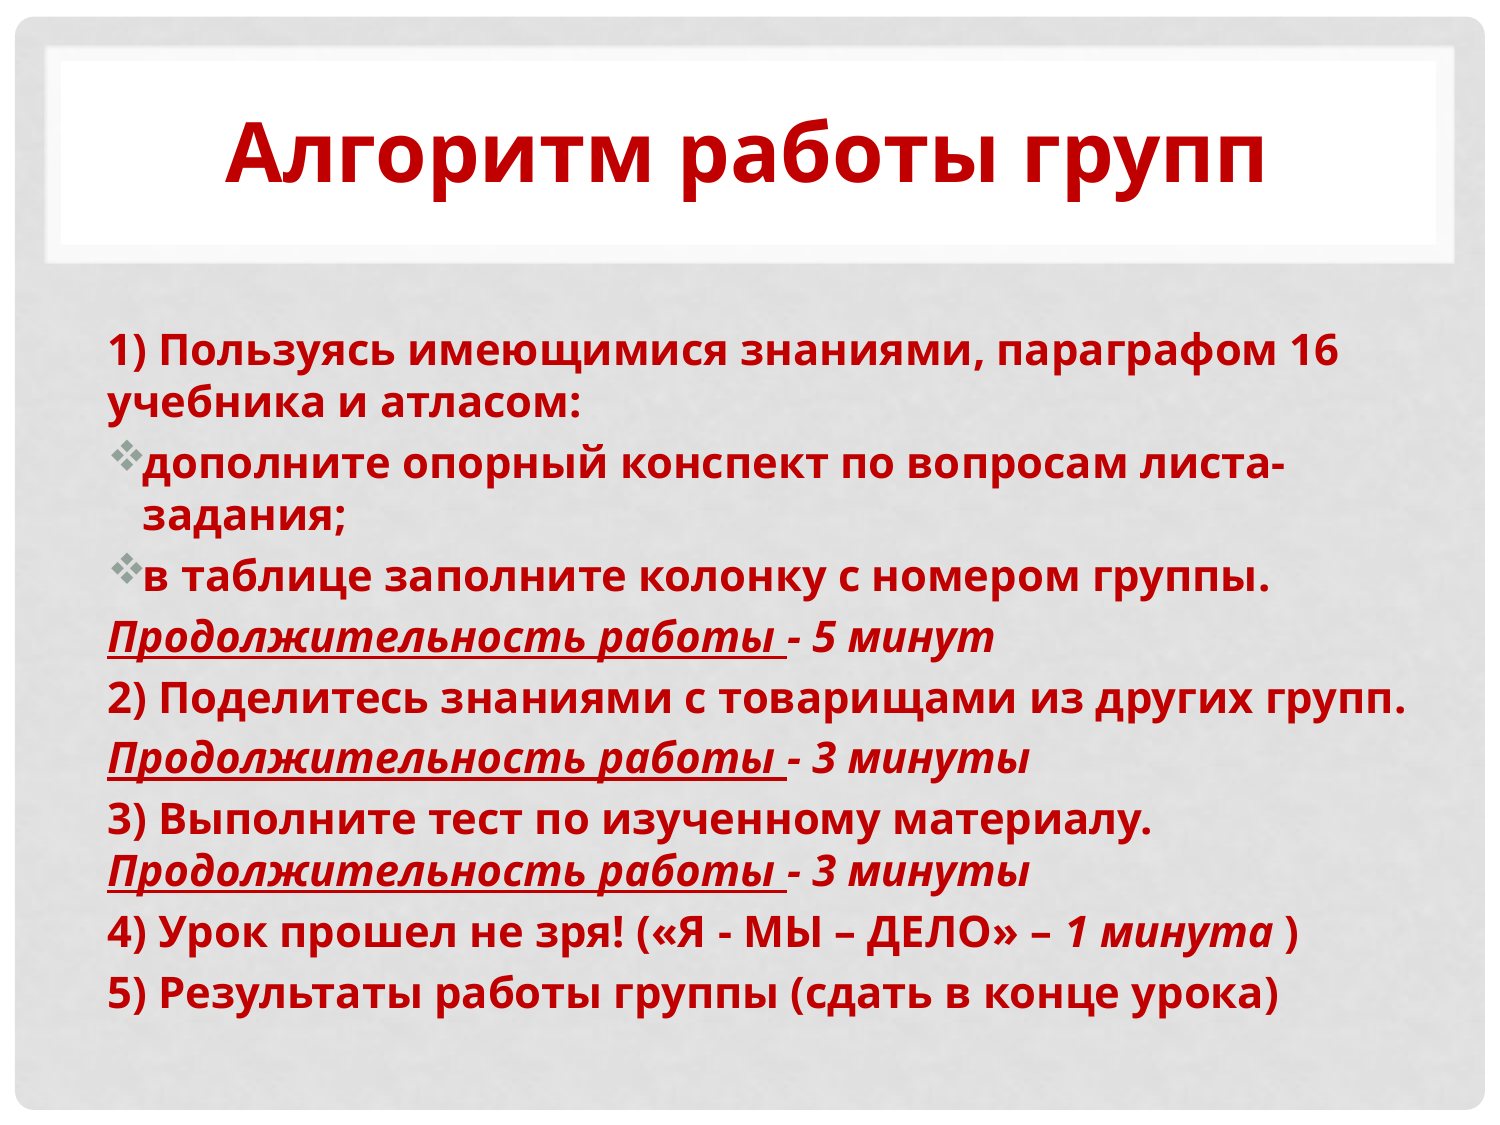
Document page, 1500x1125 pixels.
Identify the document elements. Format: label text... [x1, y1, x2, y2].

title Алгоритм работы групп [69, 54, 1425, 244]
list 1) Пользуясь имеющимися знаниями, параграфом 16 учебника и атласом: дополните опорный конспект по вопросам листа-задания; в таблице заполните колонку с номером группы. Продолжительность работы - 5 минут 2) Поделитесь знаниями с товарищами из других групп. Продолжительность работы - 3 минуты 3) Выполните тест по изученному материалу. Продолжительность работы - 3 минуты 4) Урок прошел не зря! («Я - МЫ – ДЕЛО» – 1 минута ) 5) Результаты работы группы (сдать в конце урока) [75, 314, 1425, 1059]
